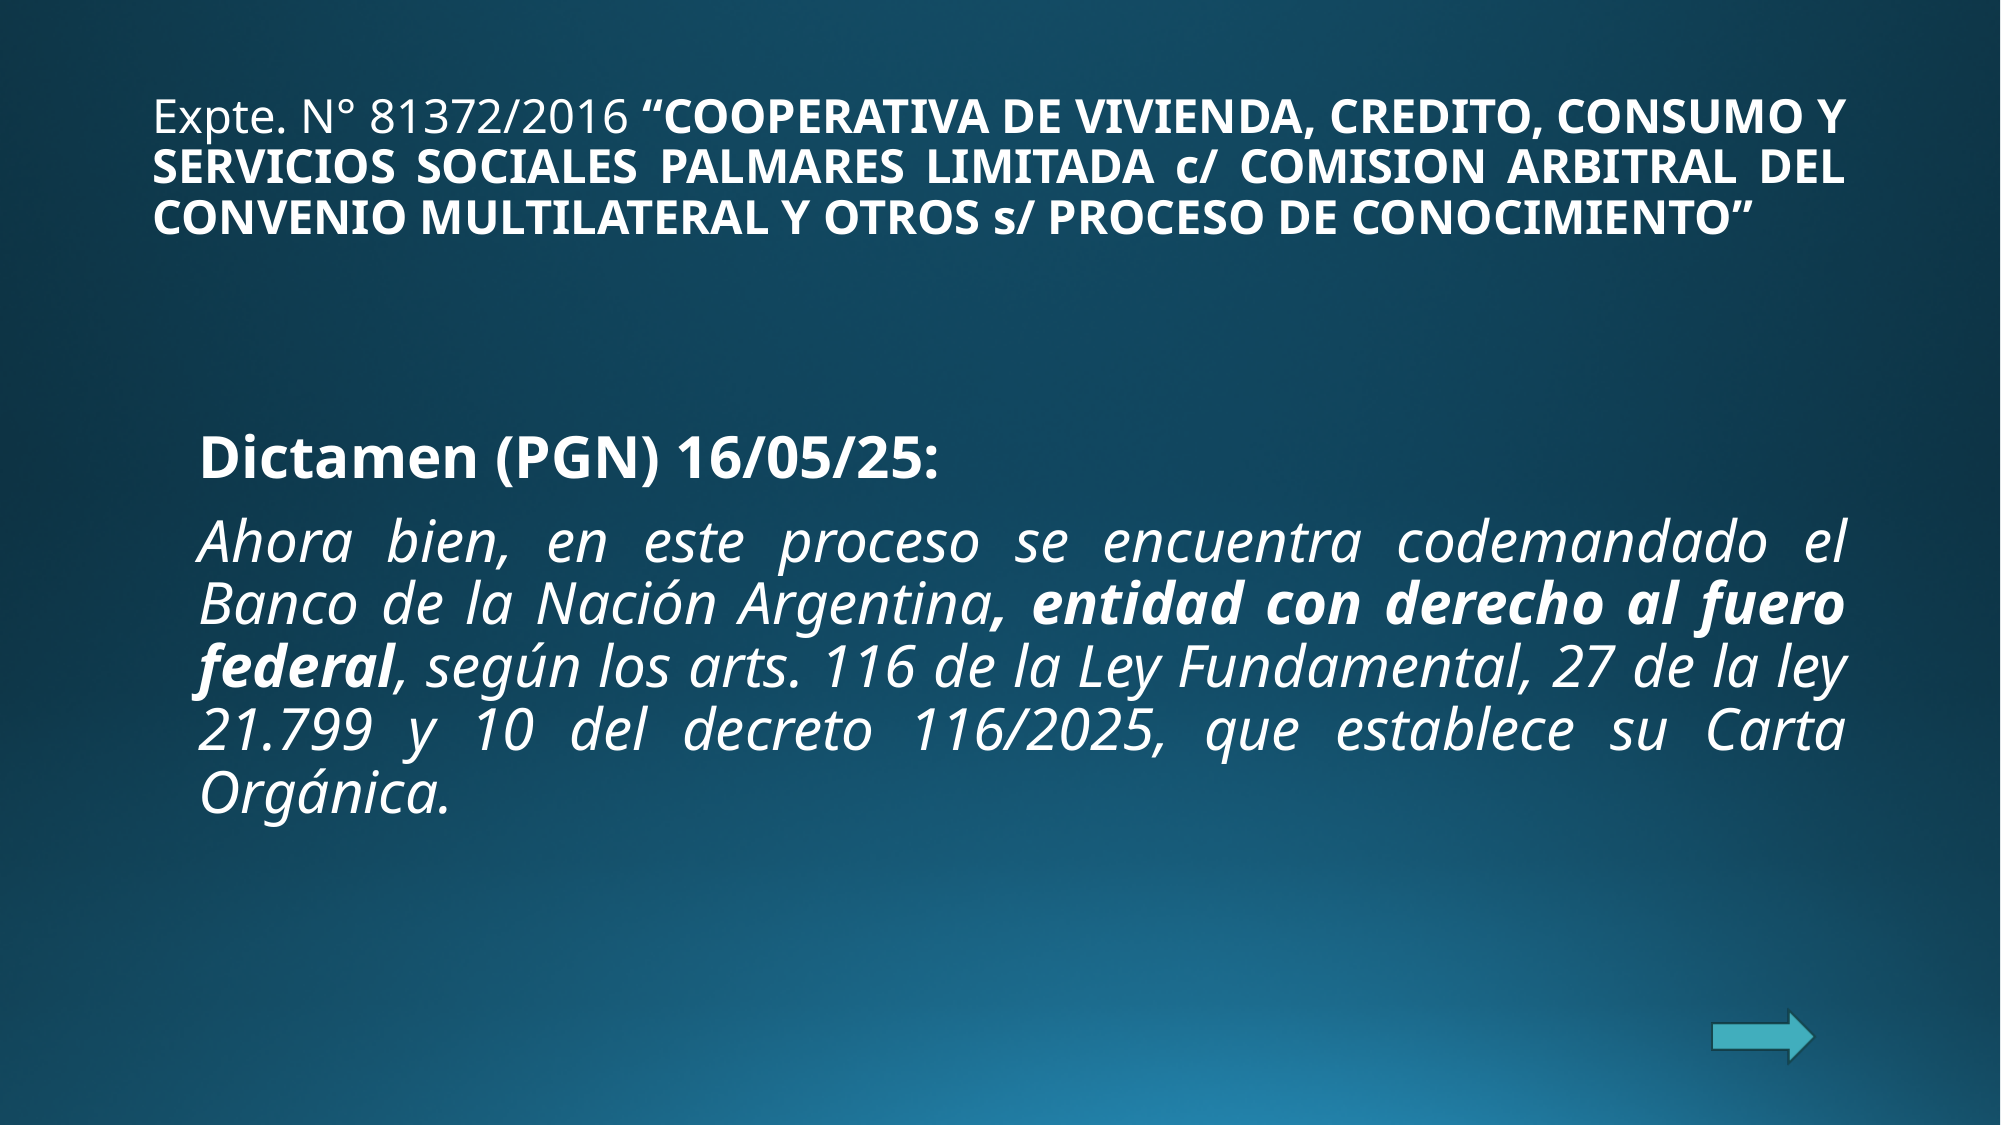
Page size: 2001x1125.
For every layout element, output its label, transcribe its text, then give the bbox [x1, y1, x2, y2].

list Dictamen (PGN) 16/05/25: Ahora bien, en este proceso se encuentra codemandado el Banco de la Nación Argentina, entidad con derecho al fuero federal, según los arts. 116 de la Ley Fundamental, 27 de la ley 21.799 y 10 del decreto 116/2025, que establece su Carta Orgánica. [183, 420, 1863, 1014]
title Expte. N° 81372/2016 “COOPERATIVA DE VIVIENDA, CREDITO, CONSUMO Y SERVICIOS SOCIALES PALMARES LIMITADA c/ COMISION ARBITRAL DEL CONVENIO MULTILATERAL Y OTROS s/ PROCESO DE CONOCIMIENTO” [137, 59, 1863, 278]
picture [0, 0, 2001, 1125]
